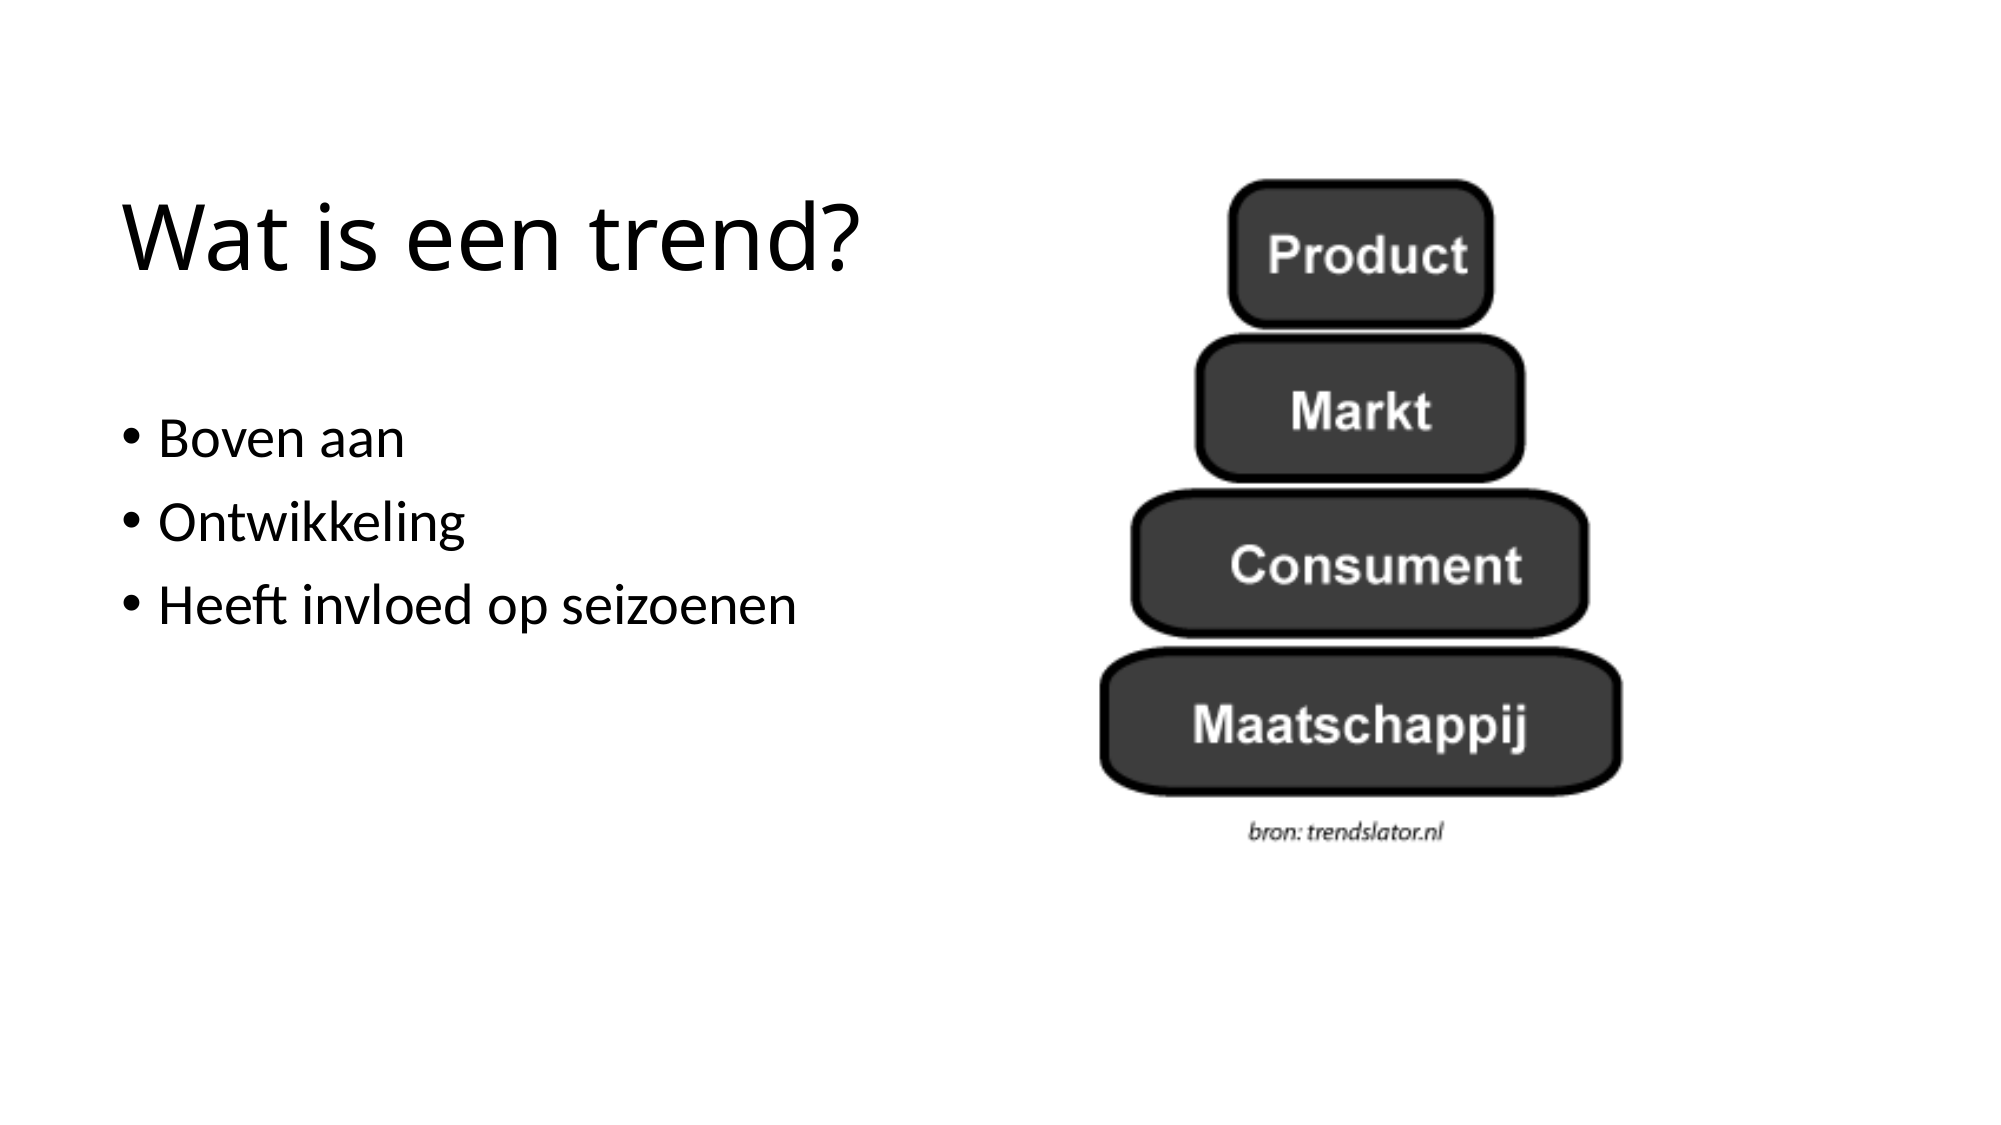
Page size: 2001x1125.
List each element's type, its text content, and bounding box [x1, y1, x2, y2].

picture [999, 104, 1895, 1020]
title Wat is een trend? [106, 103, 948, 379]
list Boven aan Ontwikkeling Heeft invloed op seizoenen [106, 399, 948, 1021]
